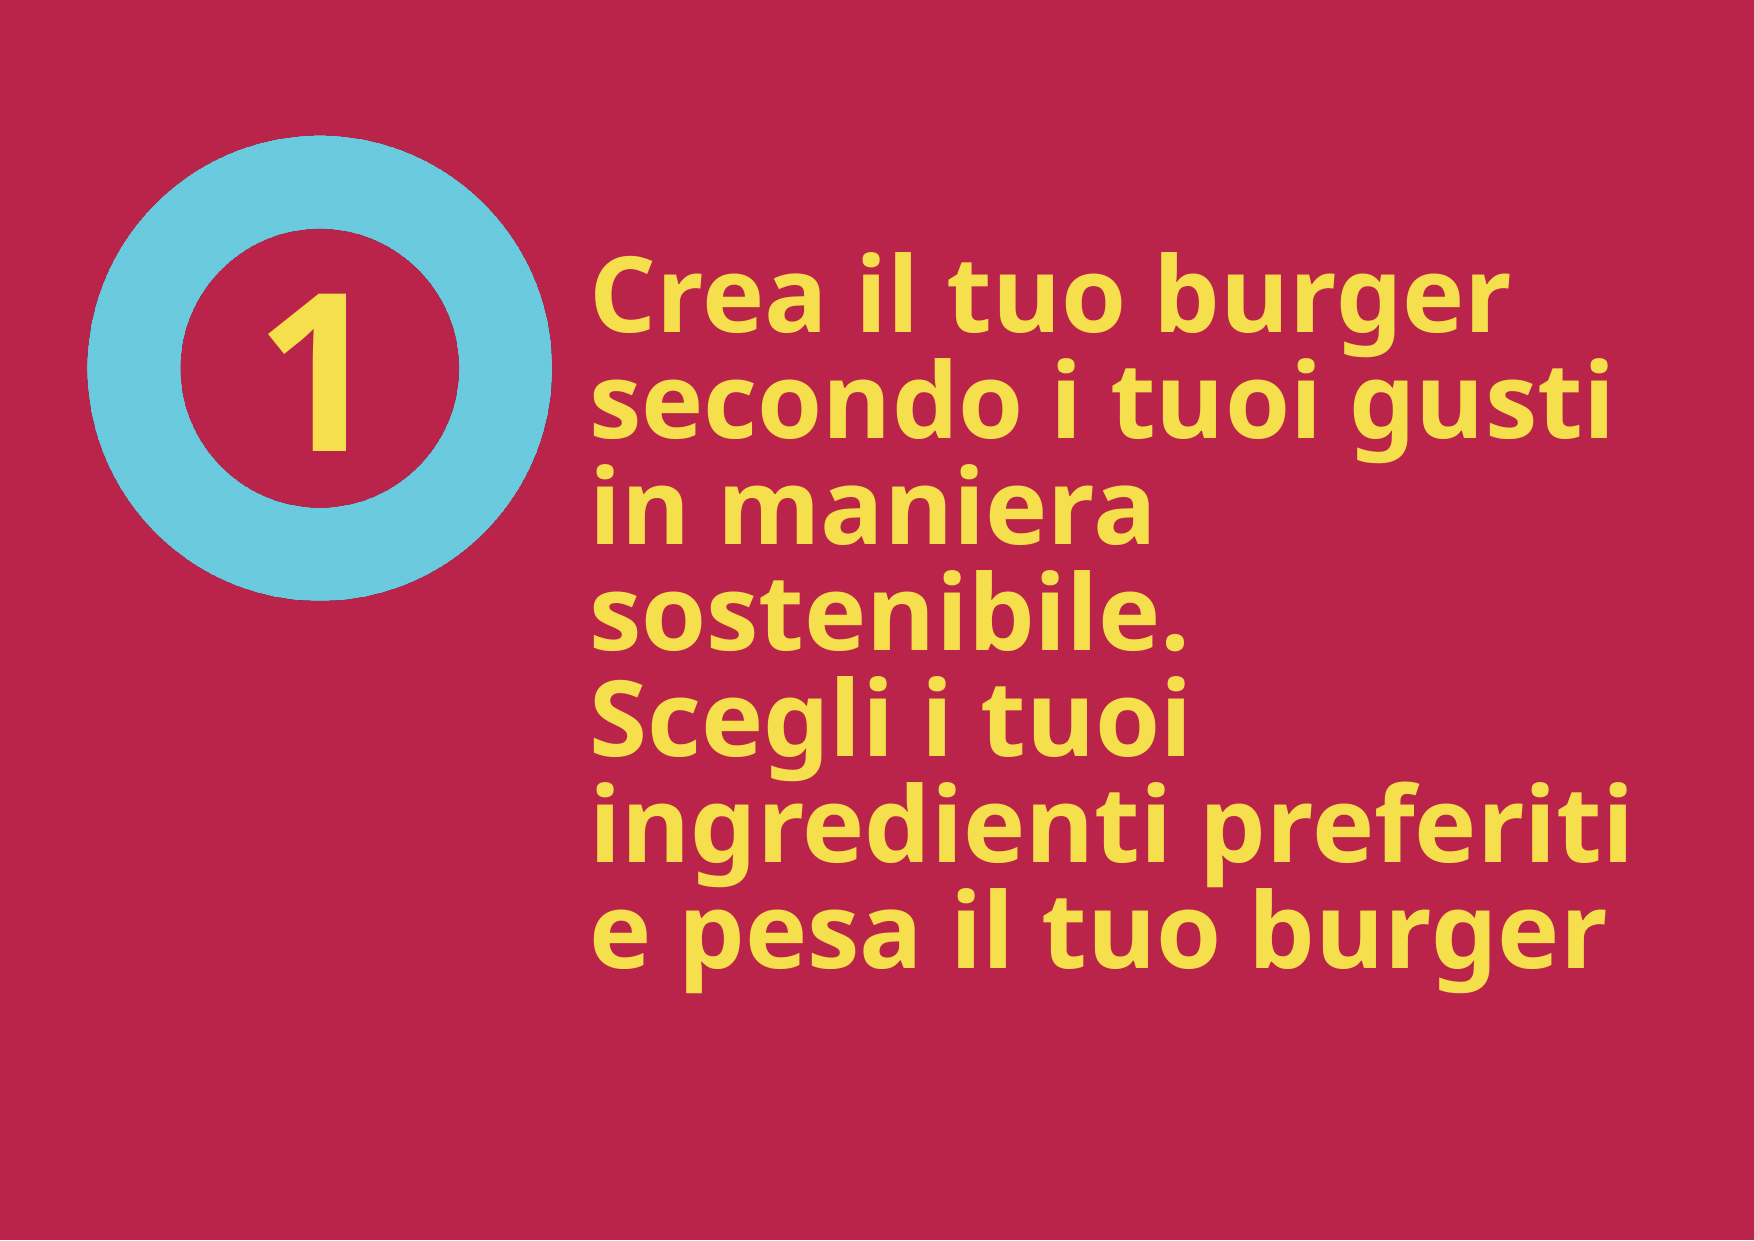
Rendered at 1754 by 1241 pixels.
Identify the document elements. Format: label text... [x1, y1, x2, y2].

text_box Crea il tuo burger secondo i tuoi gusti in maniera sostenibile. Scegli i tuoi ingredienti preferiti e pesa il tuo burger [574, 134, 1667, 998]
picture [87, 135, 552, 601]
